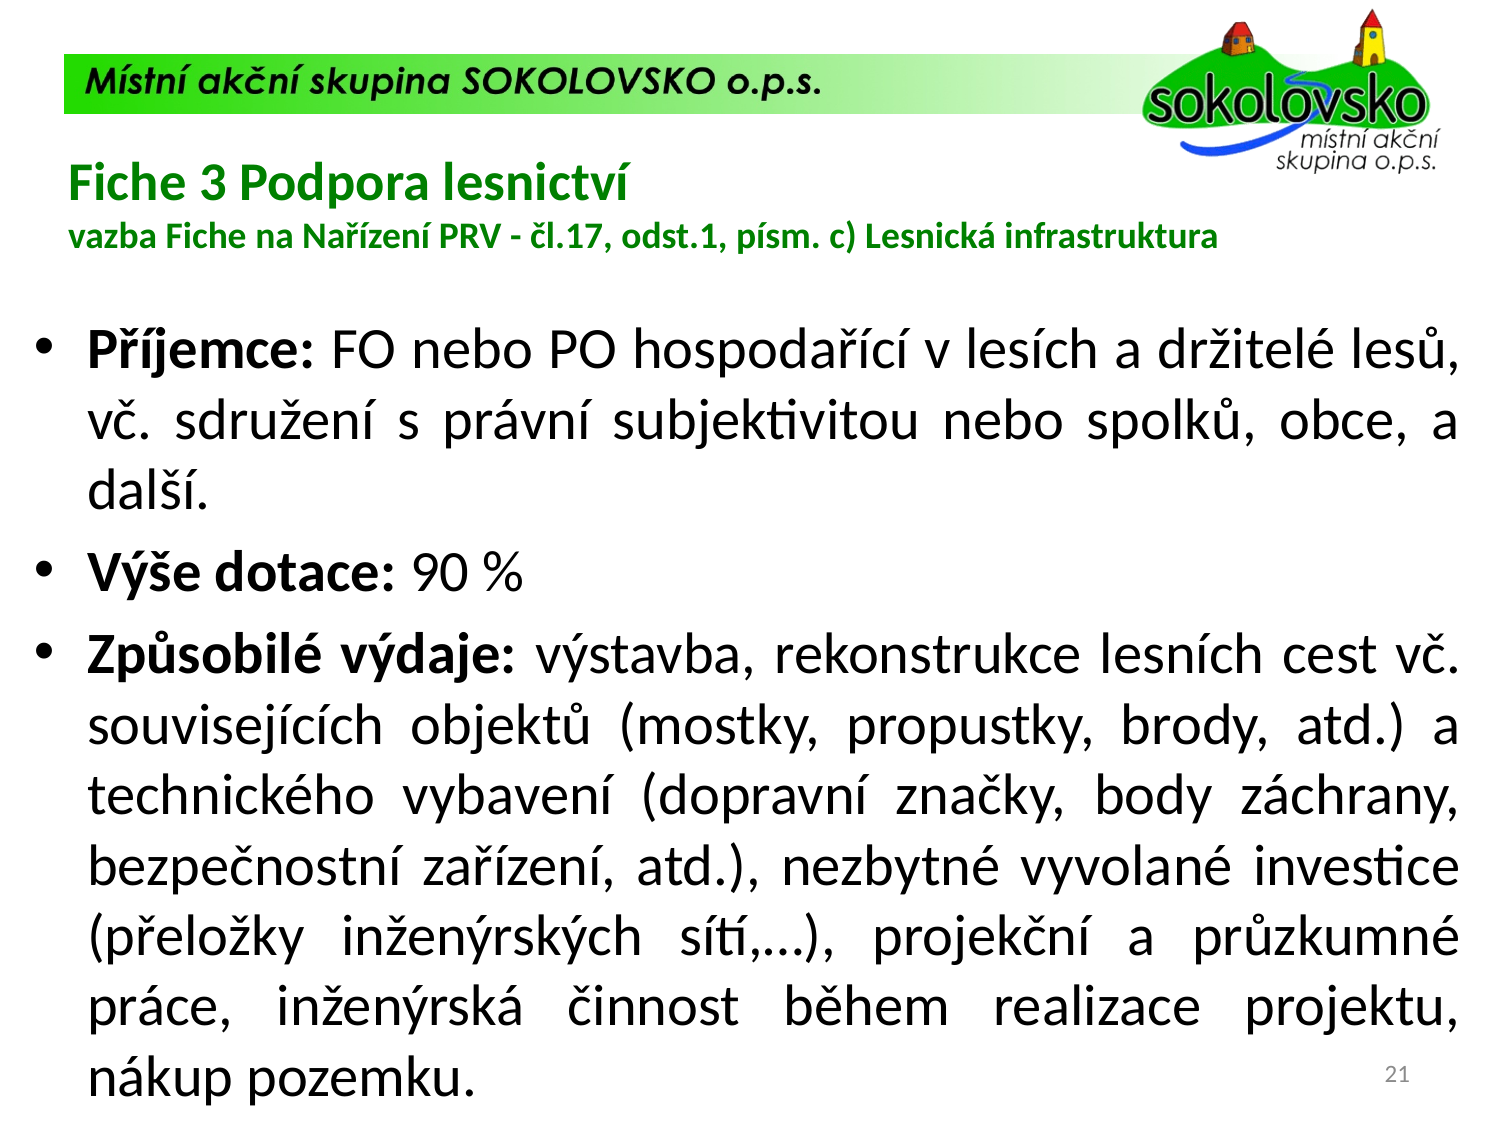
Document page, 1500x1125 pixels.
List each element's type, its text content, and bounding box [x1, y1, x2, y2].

list Příjemce: FO nebo PO hospodařící v lesích a držitelé lesů, vč. sdružení s právní subjektivitou nebo spolků, obce, a další. Výše dotace: 90 % Způsobilé výdaje: výstavba, rekonstrukce lesních cest vč. souvisejících objektů (mostky, propustky, brody, atd.) a technického vybavení (dopravní značky, body záchrany, bezpečnostní zařízení, atd.), nezbytné vyvolané investice (přeložky inženýrských sítí,…), projekční a průzkumné práce, inženýrská činnost během realizace projektu, nákup pozemku. [18, 302, 1478, 1116]
title Fiche 3 Podpora lesnictví vazba Fiche na Nařízení PRV - čl.17, odst.1, písm. c) Lesnická infrastruktura [53, 137, 1404, 266]
picture [64, 0, 1455, 197]
slide_number 21 [1074, 1042, 1425, 1103]
